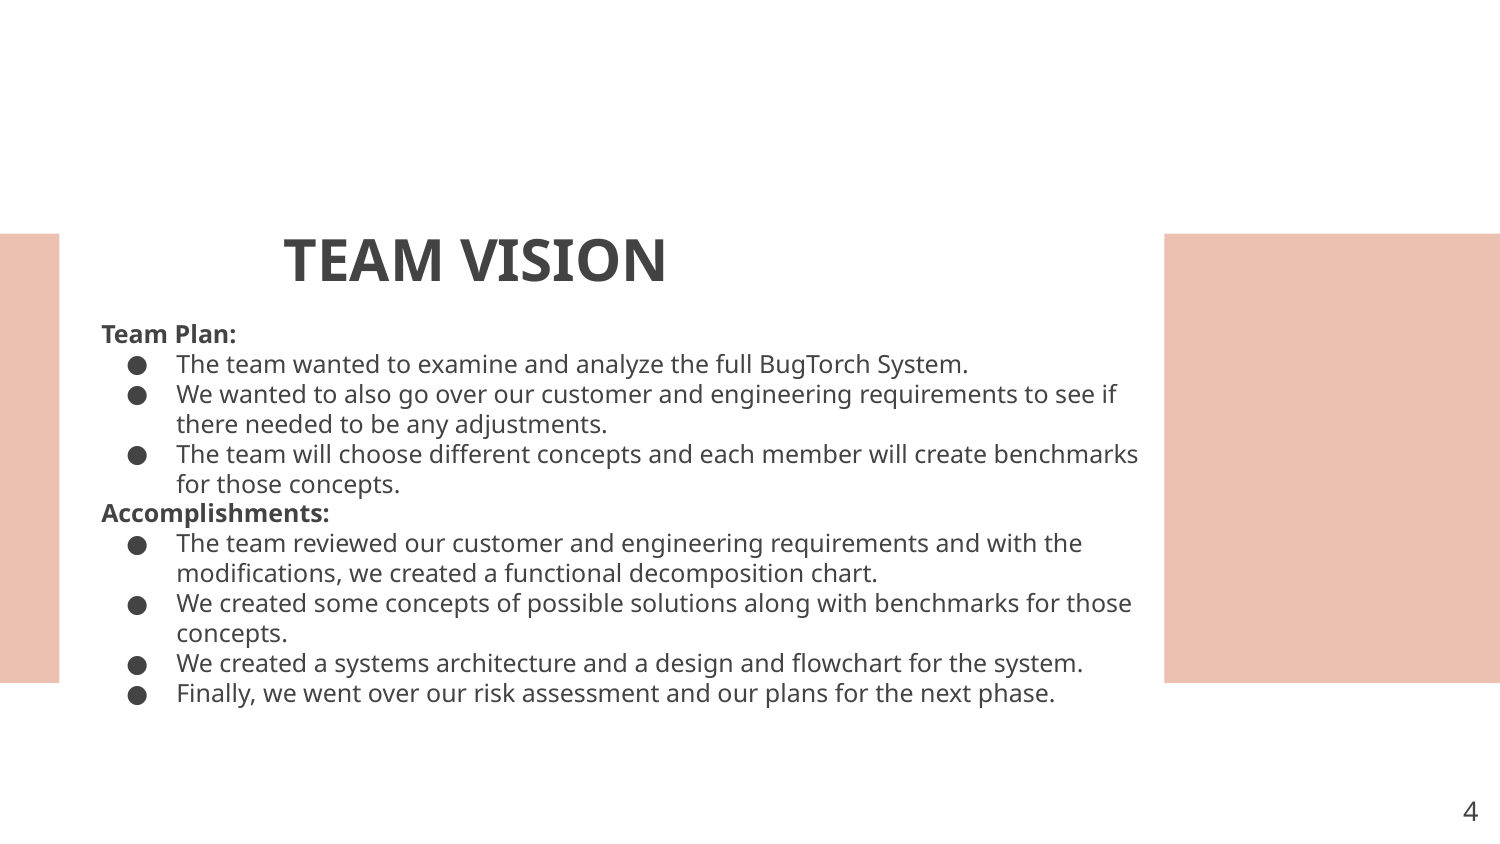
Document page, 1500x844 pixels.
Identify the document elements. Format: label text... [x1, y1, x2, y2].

subtitle Team Plan: The team wanted to examine and analyze the full BugTorch System. We wanted to also go over our customer and engineering requirements to see if there needed to be any adjustments. The team will choose different concepts and each member will create benchmarks for those concepts. Accomplishments: The team reviewed our customer and engineering requirements and with the modifications, we created a functional decomposition chart. We created some concepts of possible solutions along with benchmarks for those concepts. We created a systems architecture and a design and flowchart for the system. Finally, we went over our risk assessment and our plans for the next phase. [86, 303, 1165, 774]
text_box [1164, 233, 1500, 684]
slide_number ‹#› [1403, 779, 1494, 844]
text_box [0, 233, 60, 684]
title TEAM VISION [110, 184, 685, 333]
